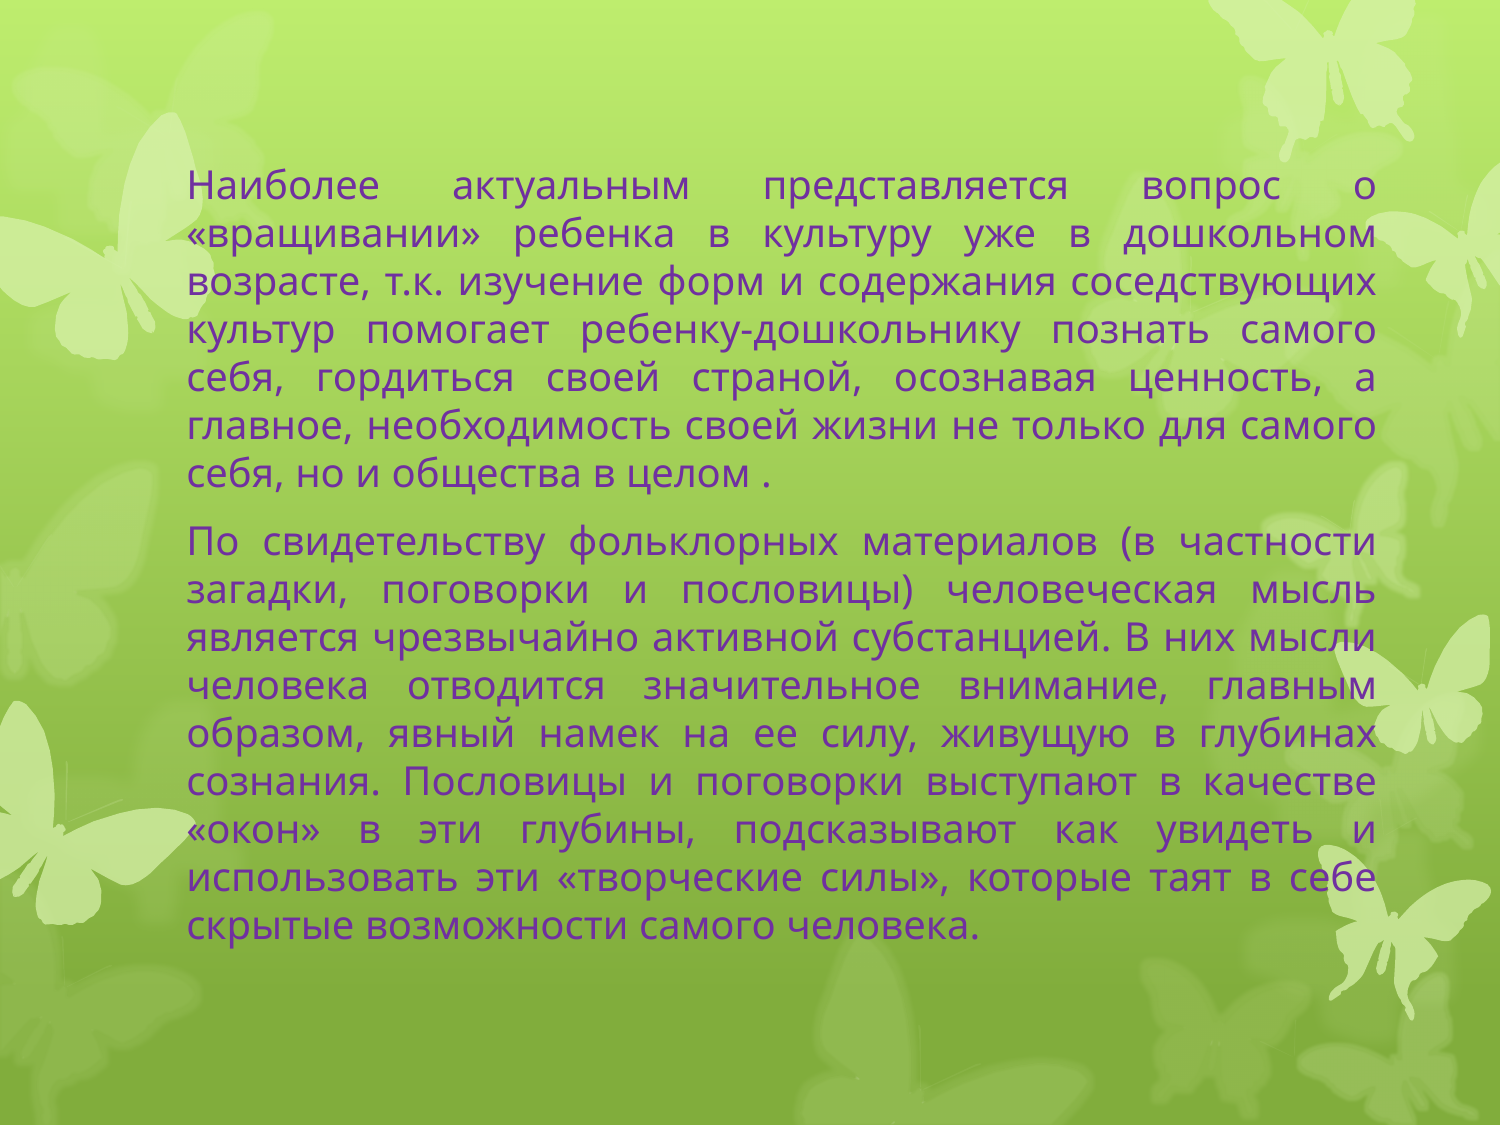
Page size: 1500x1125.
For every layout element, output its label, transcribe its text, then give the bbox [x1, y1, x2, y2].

list Наиболее актуальным представляется вопрос о «вращивании» ребенка в культуру уже в дошкольном возрасте, т.к. изучение форм и содержания соседствующих культур помогает ребенку-дошкольнику познать самого себя, гордиться своей страной, осознавая ценность, а главное, необходимость своей жизни не только для самого себя, но и общества в целом . По свидетельству фольклорных материалов (в частности загадки, поговорки и пословицы) человеческая мысль является чрезвычайно активной субстанцией. В них мысли человека отводится значительное внимание, главным образом, явный намек на ее силу, живущую в глубинах сознания. Пословицы и поговорки выступают в качестве «окон» в эти глубины, подсказывают как увидеть и использовать эти «творческие силы», которые таят в себе скрытые возможности самого человека. [171, 78, 1394, 962]
